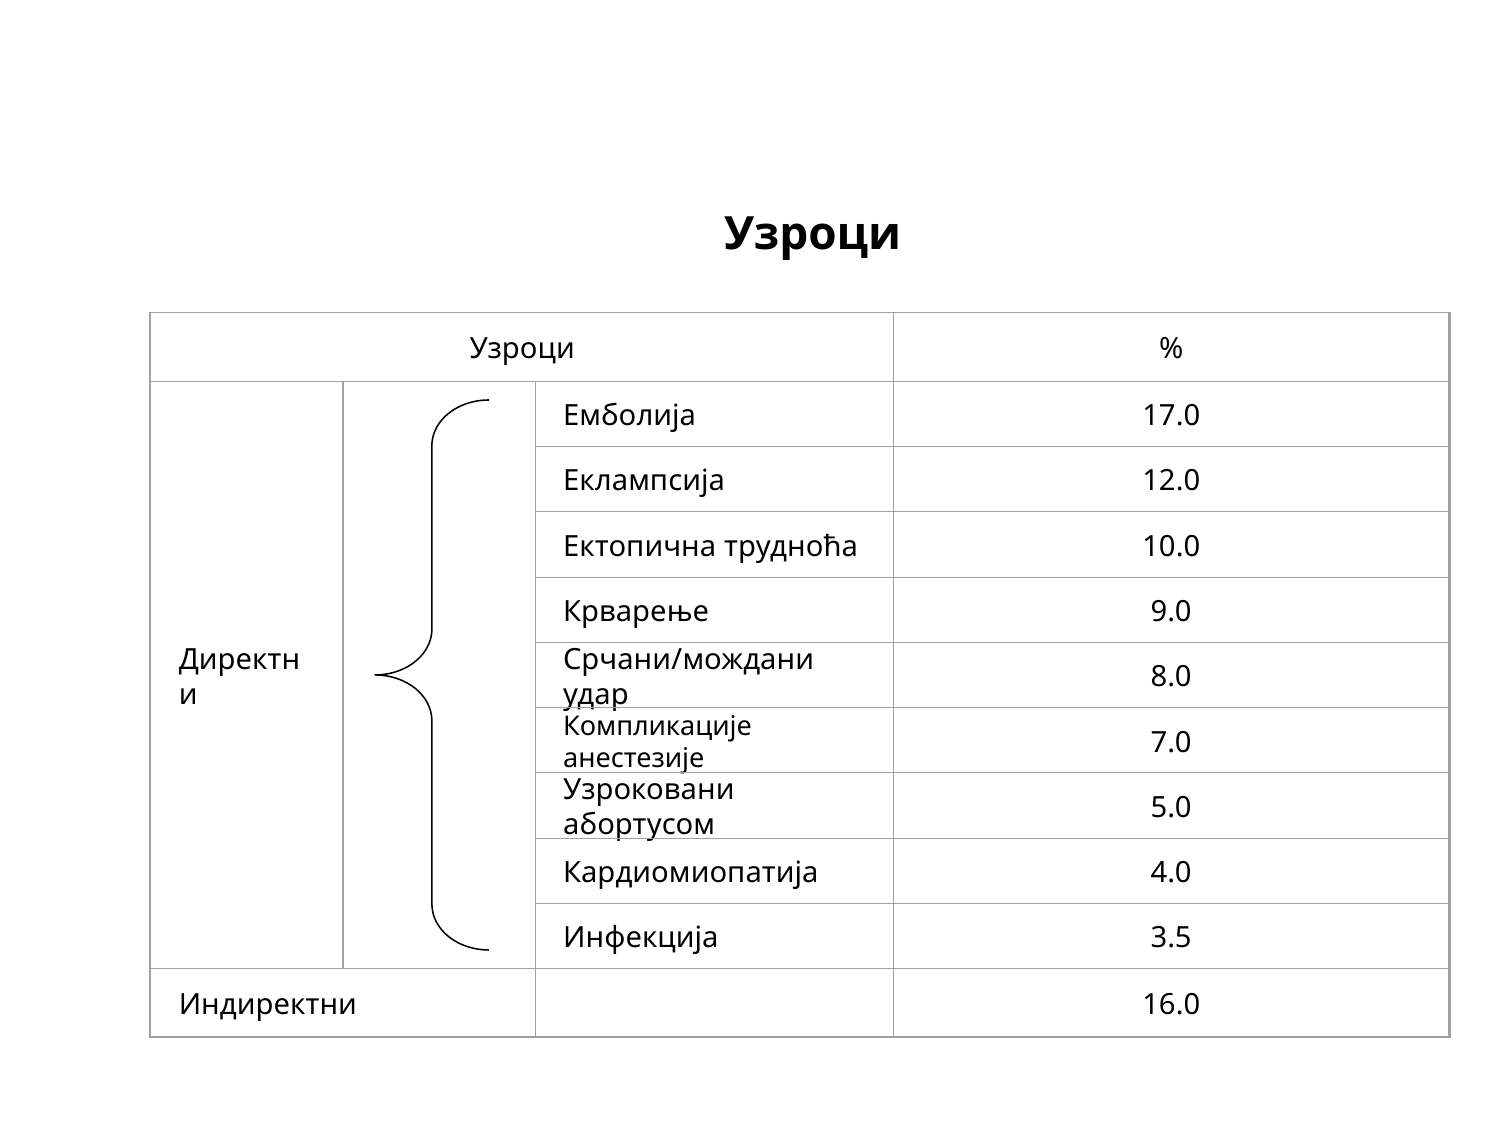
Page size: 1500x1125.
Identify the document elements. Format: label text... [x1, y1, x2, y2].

title Узроци [142, 196, 1482, 267]
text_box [149, 312, 1451, 1038]
